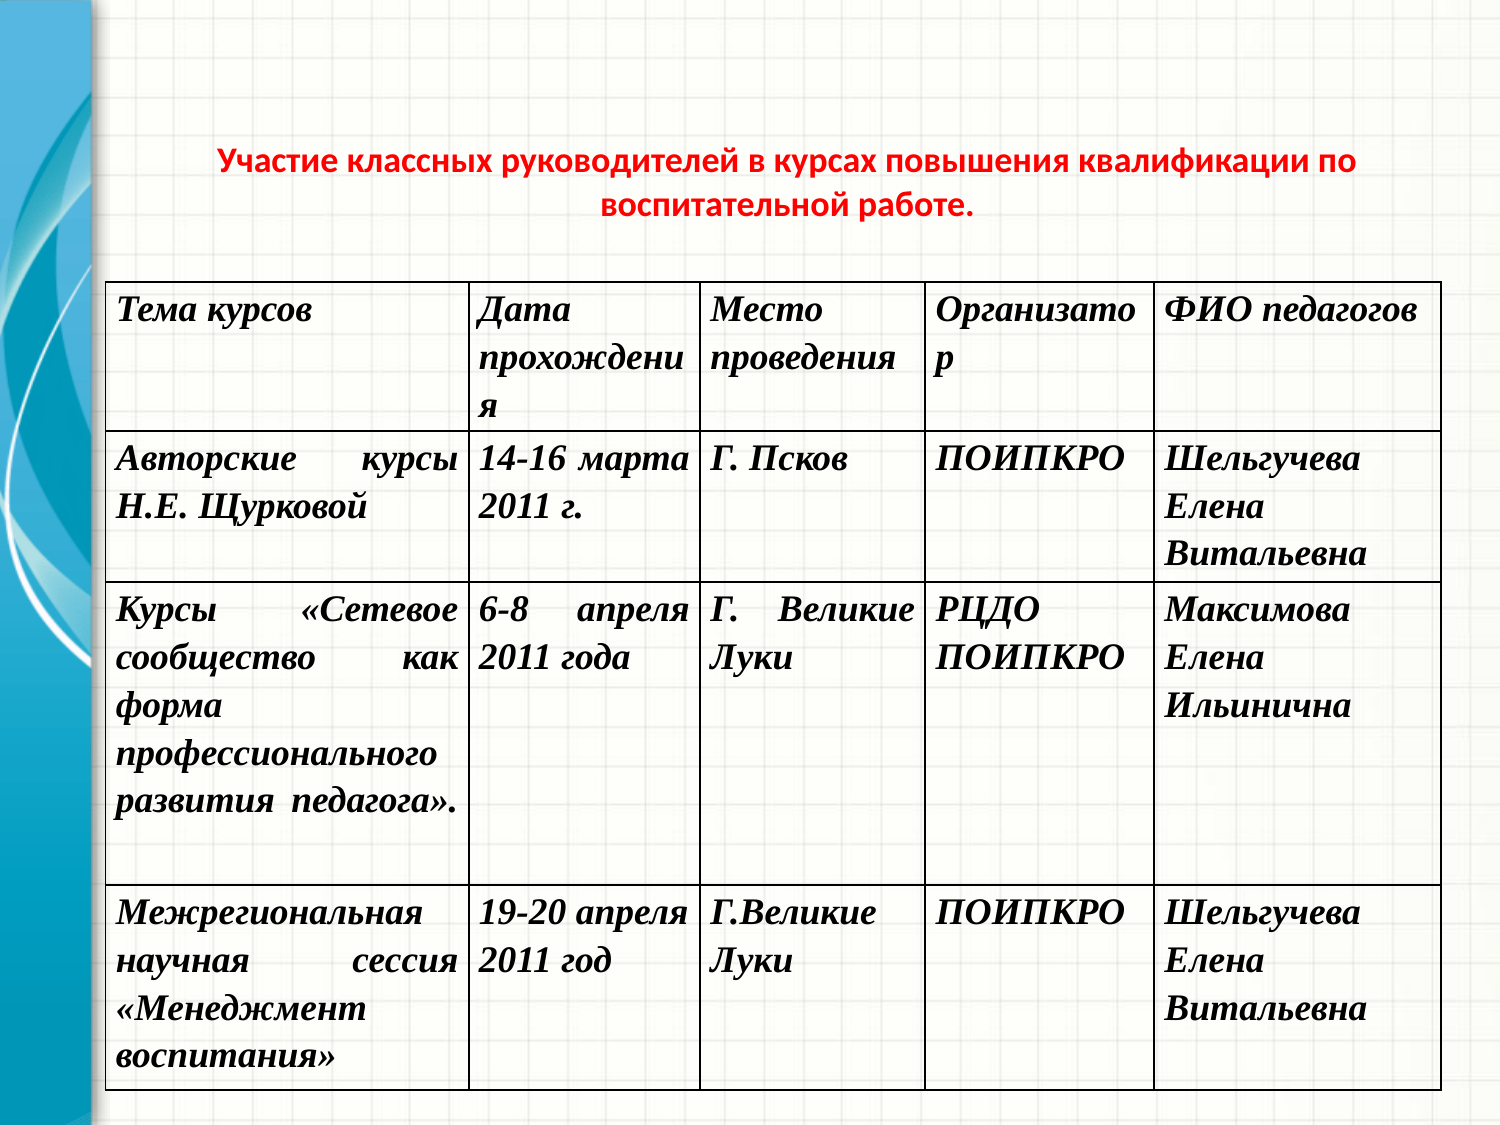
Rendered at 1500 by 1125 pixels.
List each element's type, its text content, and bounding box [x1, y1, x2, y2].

table_cell РЦДО ПОИПКРО [926, 583, 1153, 884]
title Участие классных руководителей в курсах повышения квалификации по воспитательной работе. [125, 128, 1450, 293]
table_header Дата прохождения [470, 283, 699, 430]
table_cell Г.Великие Луки [701, 886, 924, 1089]
table_cell Максимова Елена Ильинична [1155, 583, 1440, 884]
table_cell Шельгучева Елена Витальевна [1155, 432, 1440, 581]
table_cell Курсы «Сетевое сообщество как форма профессионального развития педагога». [106, 583, 468, 884]
table_cell 19-20 апреля 2011 год [470, 886, 699, 1089]
table_cell Шельгучева Елена Витальевна [1155, 886, 1440, 1089]
picture [0, 0, 1500, 1125]
table_header ФИО педагогов [1155, 283, 1440, 430]
table_cell 6-8 апреля 2011 года [470, 583, 699, 884]
table_cell Г. Псков [701, 432, 924, 581]
table_header Тема курсов [106, 283, 468, 430]
table_header Организатор [926, 283, 1153, 430]
table_header Место проведения [701, 283, 924, 430]
table_cell ПОИПКРО [926, 886, 1153, 1089]
table_cell Г. Великие Луки [701, 583, 924, 884]
table_cell ПОИПКРО [926, 432, 1153, 581]
table_cell Межрегиональная научная сессия «Менеджмент воспитания» [106, 886, 468, 1089]
table_cell Авторские курсы Н.Е. Щурковой [106, 432, 468, 581]
table_cell 14-16 марта 2011 г. [470, 432, 699, 581]
